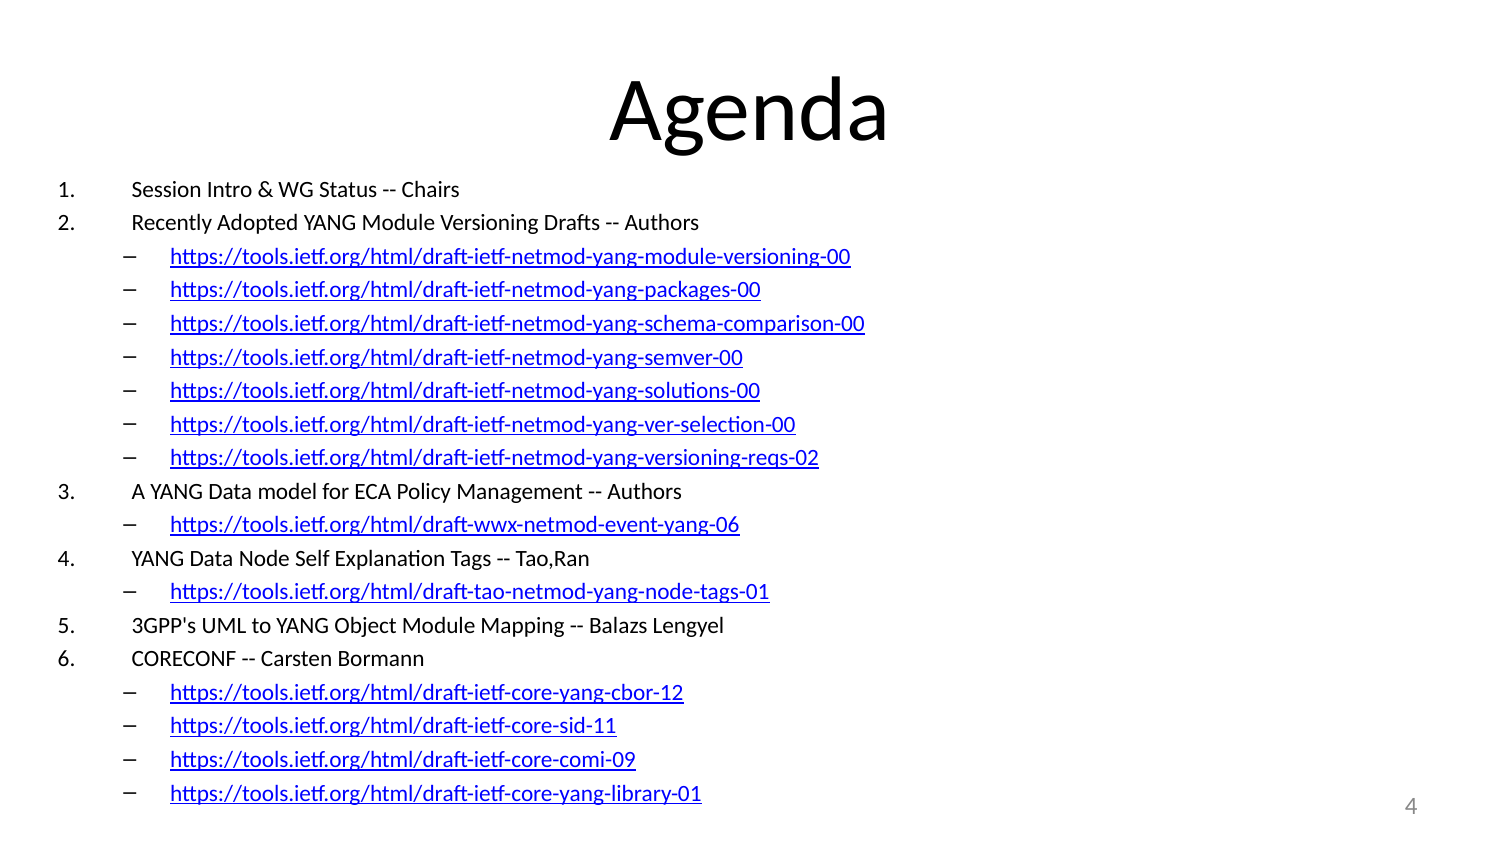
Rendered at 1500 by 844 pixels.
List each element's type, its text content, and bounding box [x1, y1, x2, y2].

title Agenda [74, 33, 1426, 160]
list Session Intro & WG Status -- Chairs Recently Adopted YANG Module Versioning Drafts -- Authors https://tools.ietf.org/html/draft-ietf-netmod-yang-module-versioning-00 https://tools.ietf.org/html/draft-ietf-netmod-yang-packages-00 https://tools.ietf.org/html/draft-ietf-netmod-yang-schema-comparison-00 https://tools.ietf.org/html/draft-ietf-netmod-yang-semver-00 https://tools.ietf.org/html/draft-ietf-netmod-yang-solutions-00 https://tools.ietf.org/html/draft-ietf-netmod-yang-ver-selection-00 https://tools.ietf.org/html/draft-ietf-netmod-yang-versioning-reqs-02 A YANG Data model for ECA Policy Management -- Authors https://tools.ietf.org/html/draft-wwx-netmod-event-yang-06 YANG Data Node Self Explanation Tags -- Tao,Ran https://tools.ietf.org/html/draft-tao-netmod-yang-node-tags-01 3GPP's UML to YANG Object Module Mapping -- Balazs Lengyel CORECONF -- Carsten Bormann https://tools.ietf.org/html/draft-ietf-core-yang-cbor-12 https://tools.ietf.org/html/draft-ietf-core-sid-11 https://tools.ietf.org/html/draft-ietf-core-comi-09 https://tools.ietf.org/html/draft-ietf-core-yang-library-01 [49, 160, 1426, 829]
slide_number 4 [1382, 781, 1426, 828]
